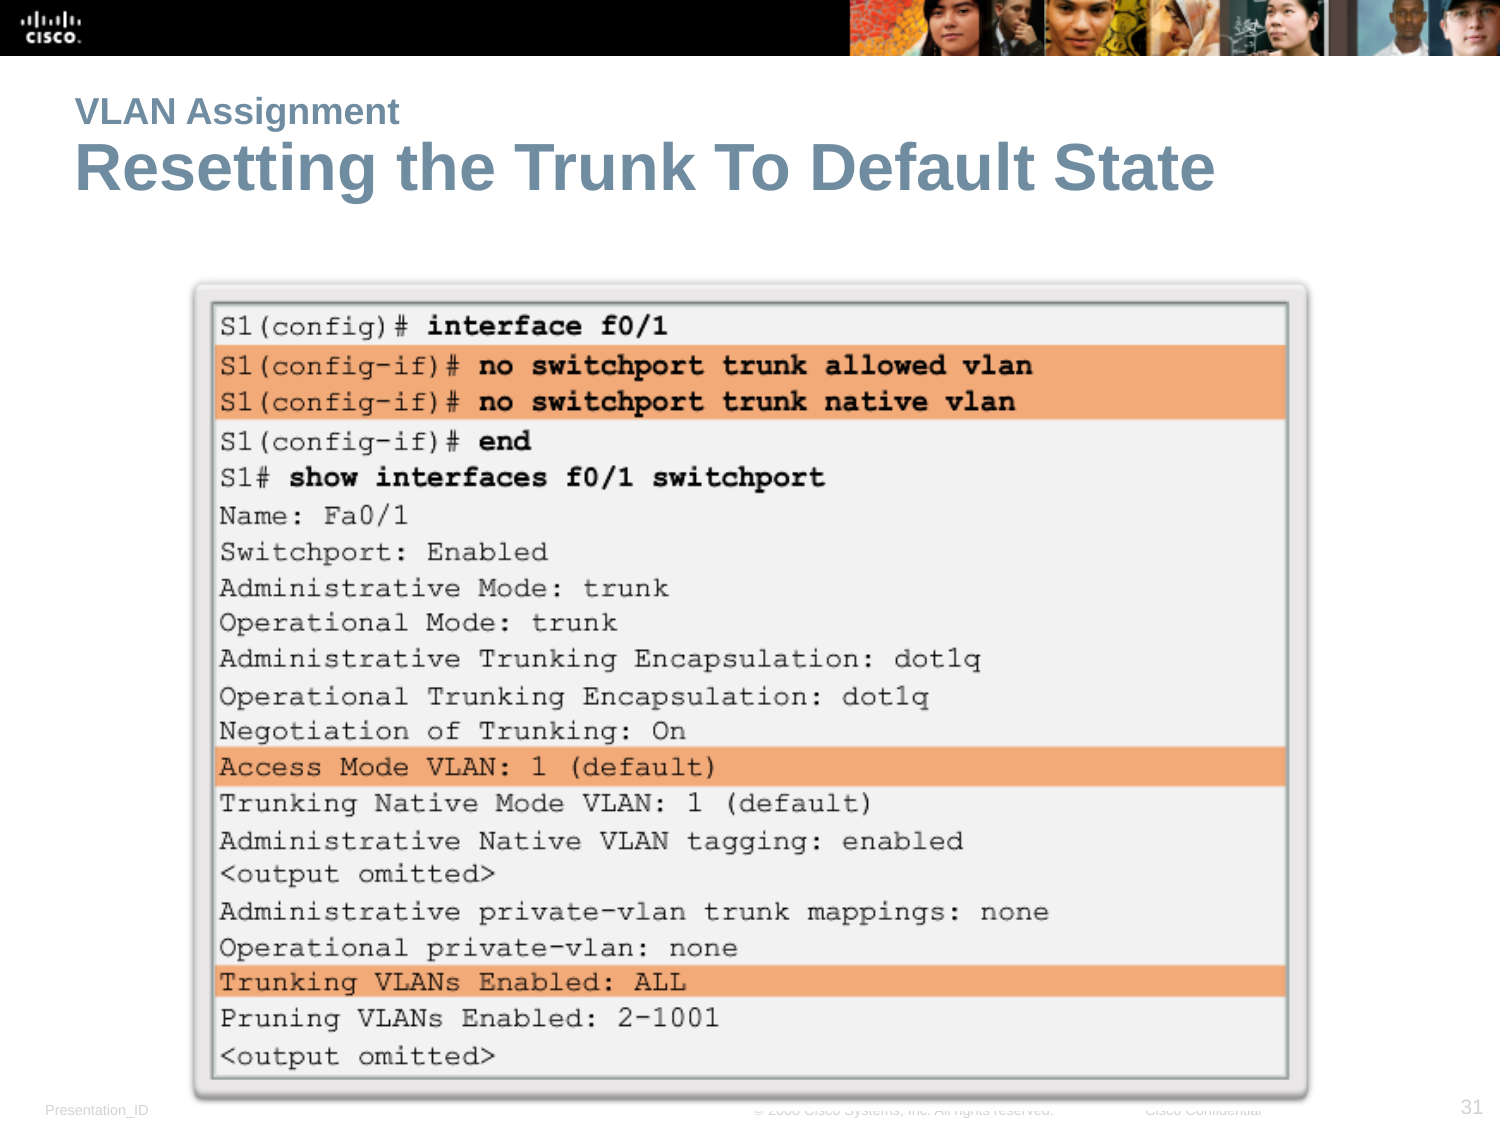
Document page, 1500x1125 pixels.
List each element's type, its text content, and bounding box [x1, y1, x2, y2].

picture [180, 270, 1320, 1112]
picture [0, 0, 1500, 56]
title VLAN Assignment Resetting the Trunk To Default State [60, 73, 1398, 212]
